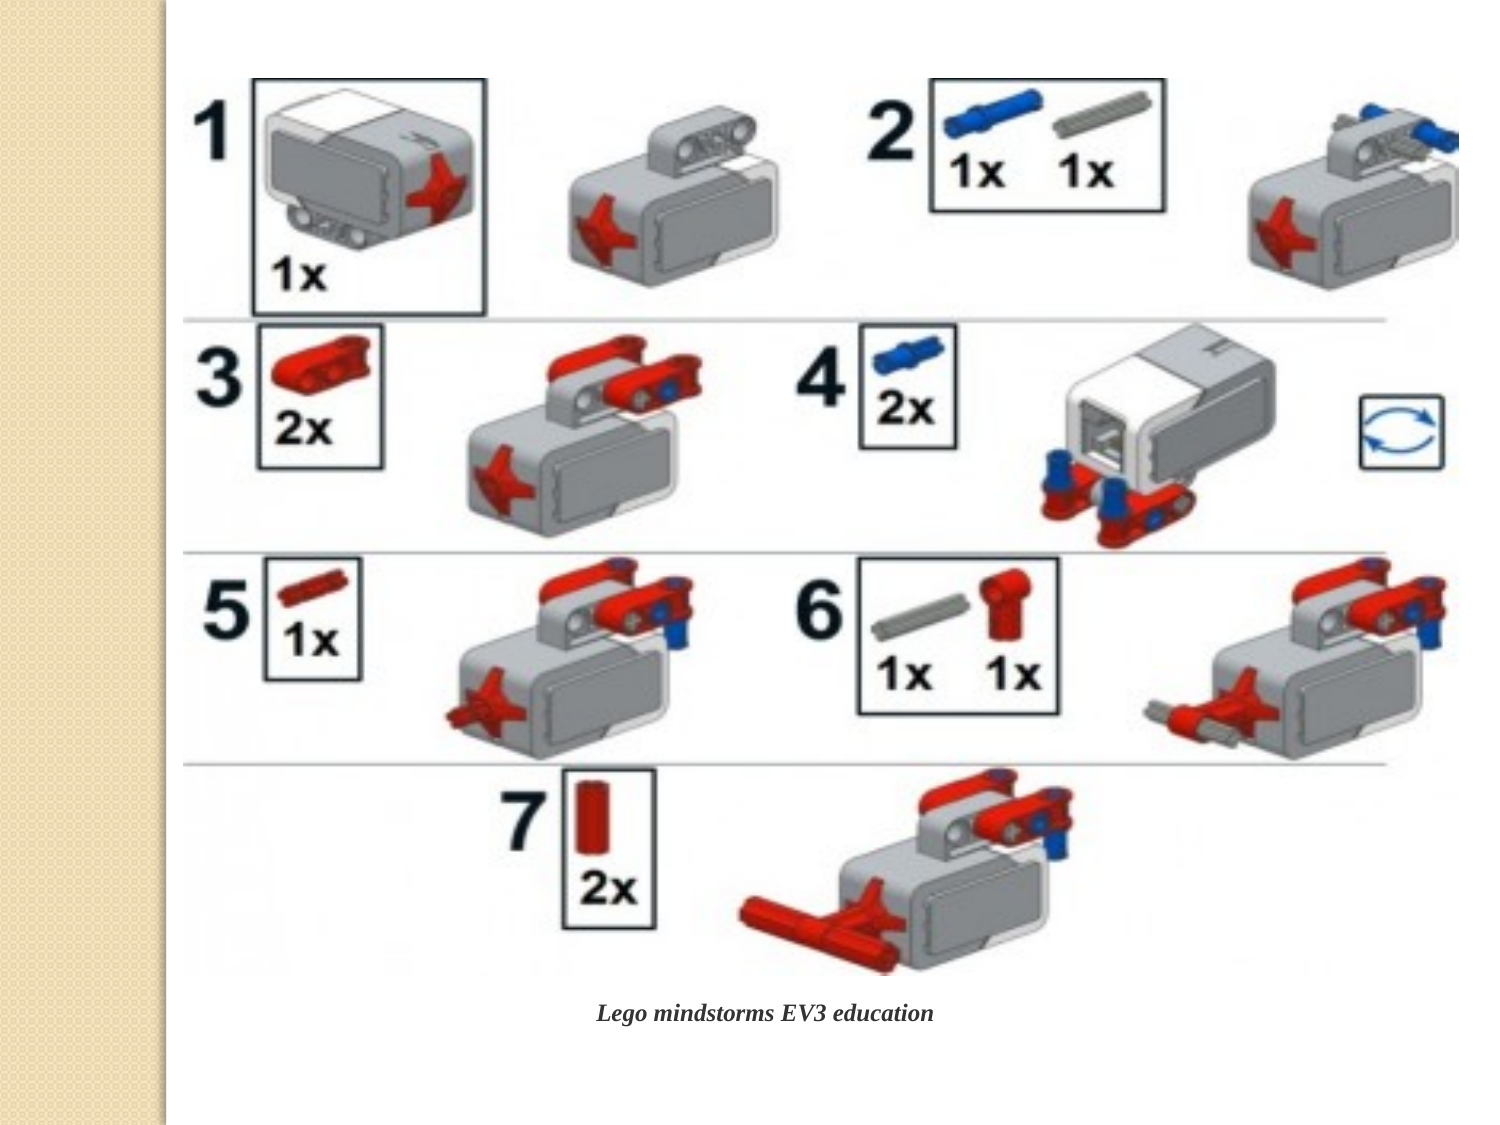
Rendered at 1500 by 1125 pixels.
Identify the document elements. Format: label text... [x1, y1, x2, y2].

picture [182, 77, 1459, 977]
table_header Lego mindstorms EV3 education [266, 1000, 1266, 1027]
